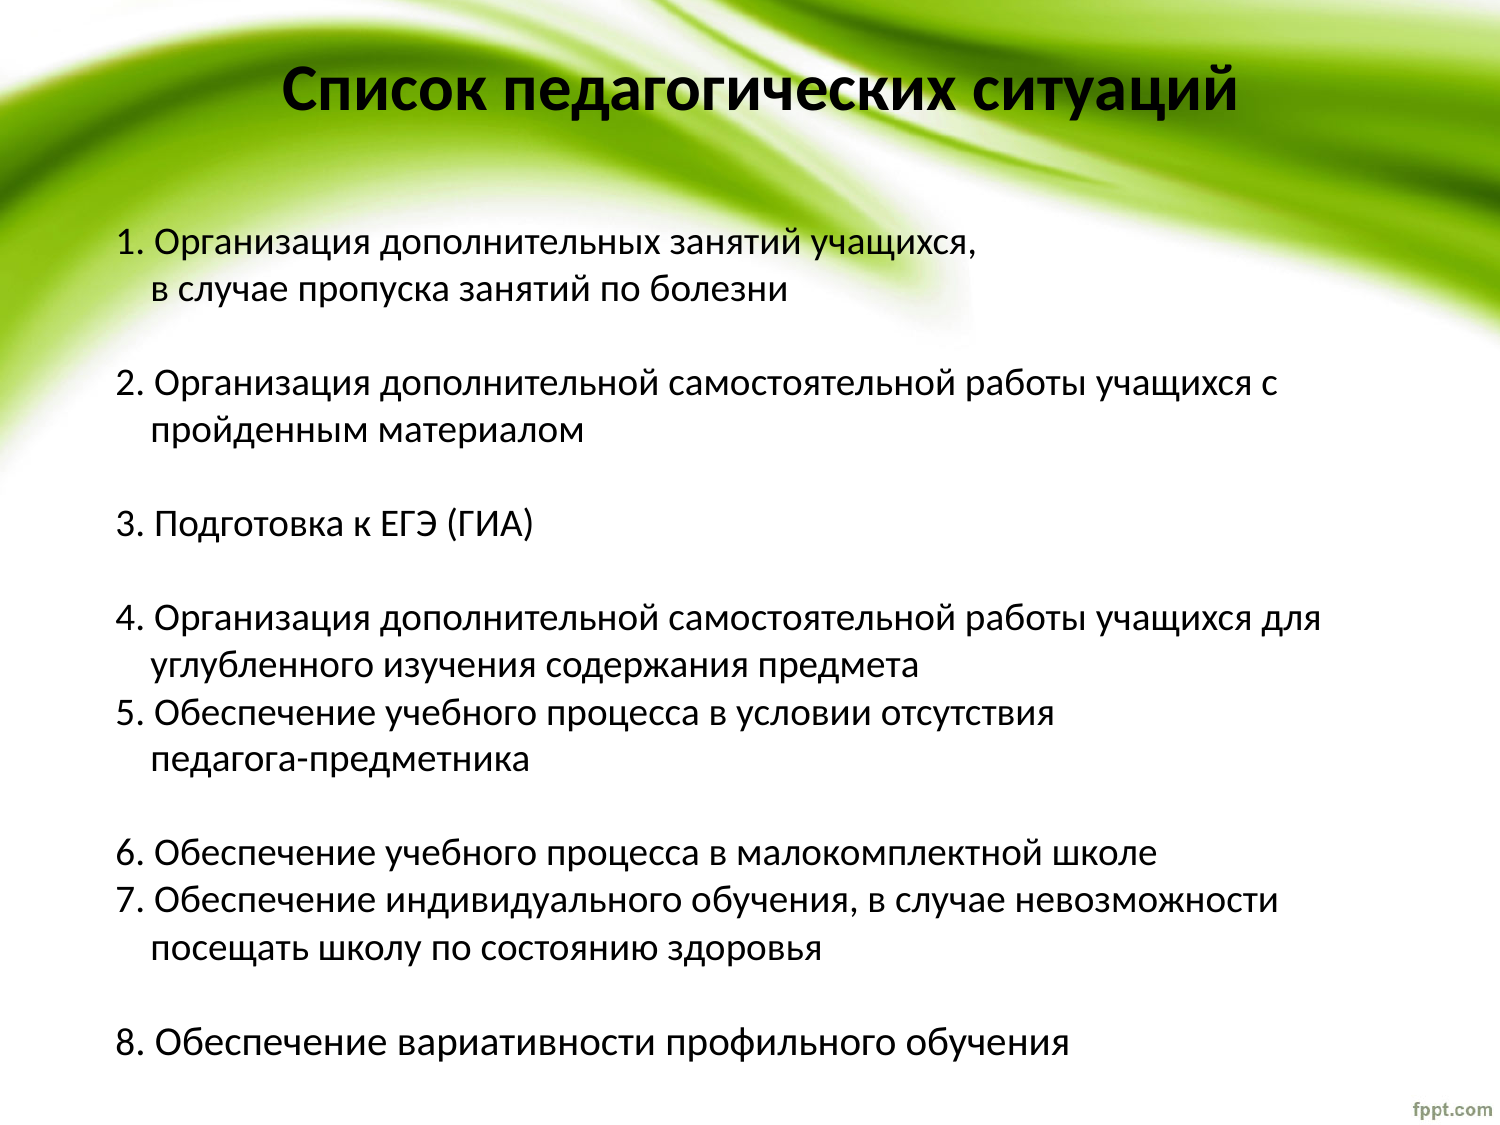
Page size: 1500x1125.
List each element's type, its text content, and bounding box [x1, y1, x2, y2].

title Список педагогических ситуаций [158, 0, 1336, 173]
picture [0, 0, 1500, 1125]
subtitle 1. Организация дополнительных занятий учащихся, в случае пропуска занятий по болезни 2. Организация дополнительной самостоятельной работы учащихся с пройденным материалом 3. Подготовка к ЕГЭ (ГИА) 4. Организация дополнительной самостоятельной работы учащихся для углубленного изучения содержания предмета 5. Обеспечение учебного процесса в условии отсутствия педагога-предметника 6. Обеспечение учебного процесса в малокомплектной школе 7. Обеспечение индивидуального обучения, в случае невозможности посещать школу по состоянию здоровья 8. Обеспечение вариативности профильного обучения [100, 208, 1436, 1106]
